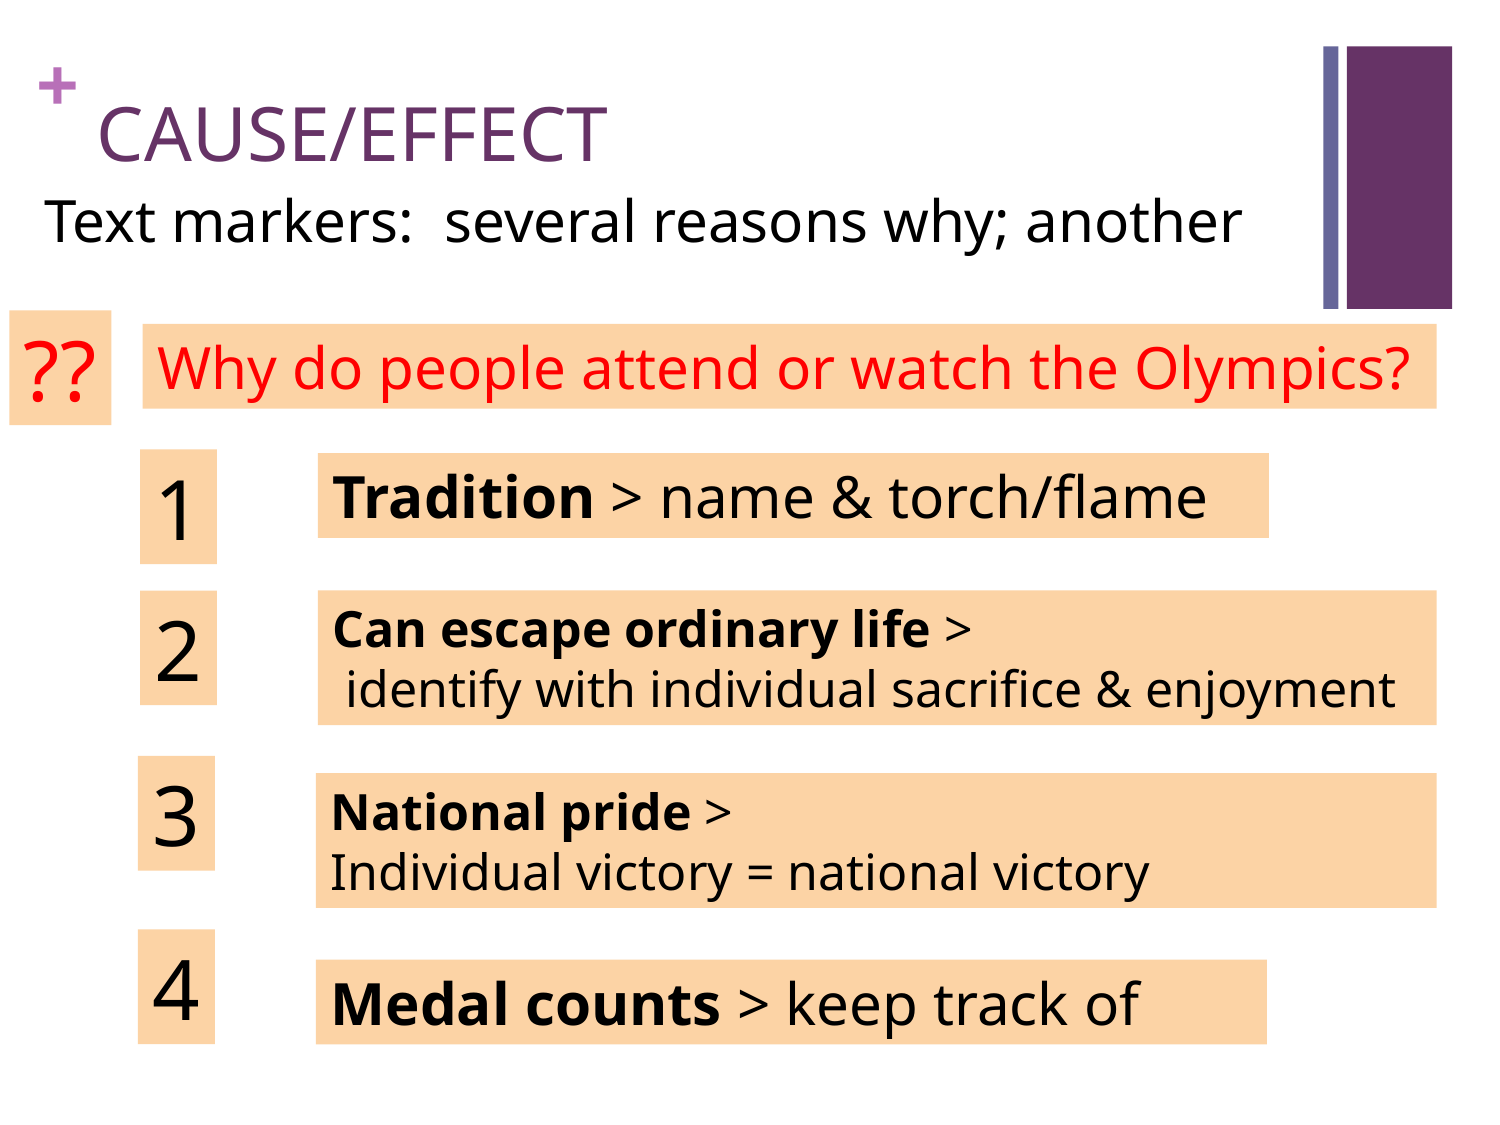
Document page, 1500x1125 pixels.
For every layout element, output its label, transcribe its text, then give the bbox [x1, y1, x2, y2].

text_box 3 [137, 755, 215, 871]
text_box Tradition > name & torch/flame [317, 453, 1269, 538]
title CAUSE/EFFECT [81, 79, 1322, 263]
text_box ?? [9, 310, 112, 426]
text_box Can escape ordinary life > identify with individual sacrifice & enjoyment [317, 590, 1437, 726]
text_box 1 [140, 449, 217, 565]
text_box Text markers: several reasons why; another [29, 176, 1259, 262]
text_box Medal counts > keep track of [315, 959, 1267, 1045]
text_box 2 [140, 590, 217, 706]
text_box Why do people attend or watch the Olympics? [142, 323, 1437, 409]
text_box 4 [137, 929, 215, 1045]
text_box National pride > Individual victory = national victory [315, 773, 1437, 908]
